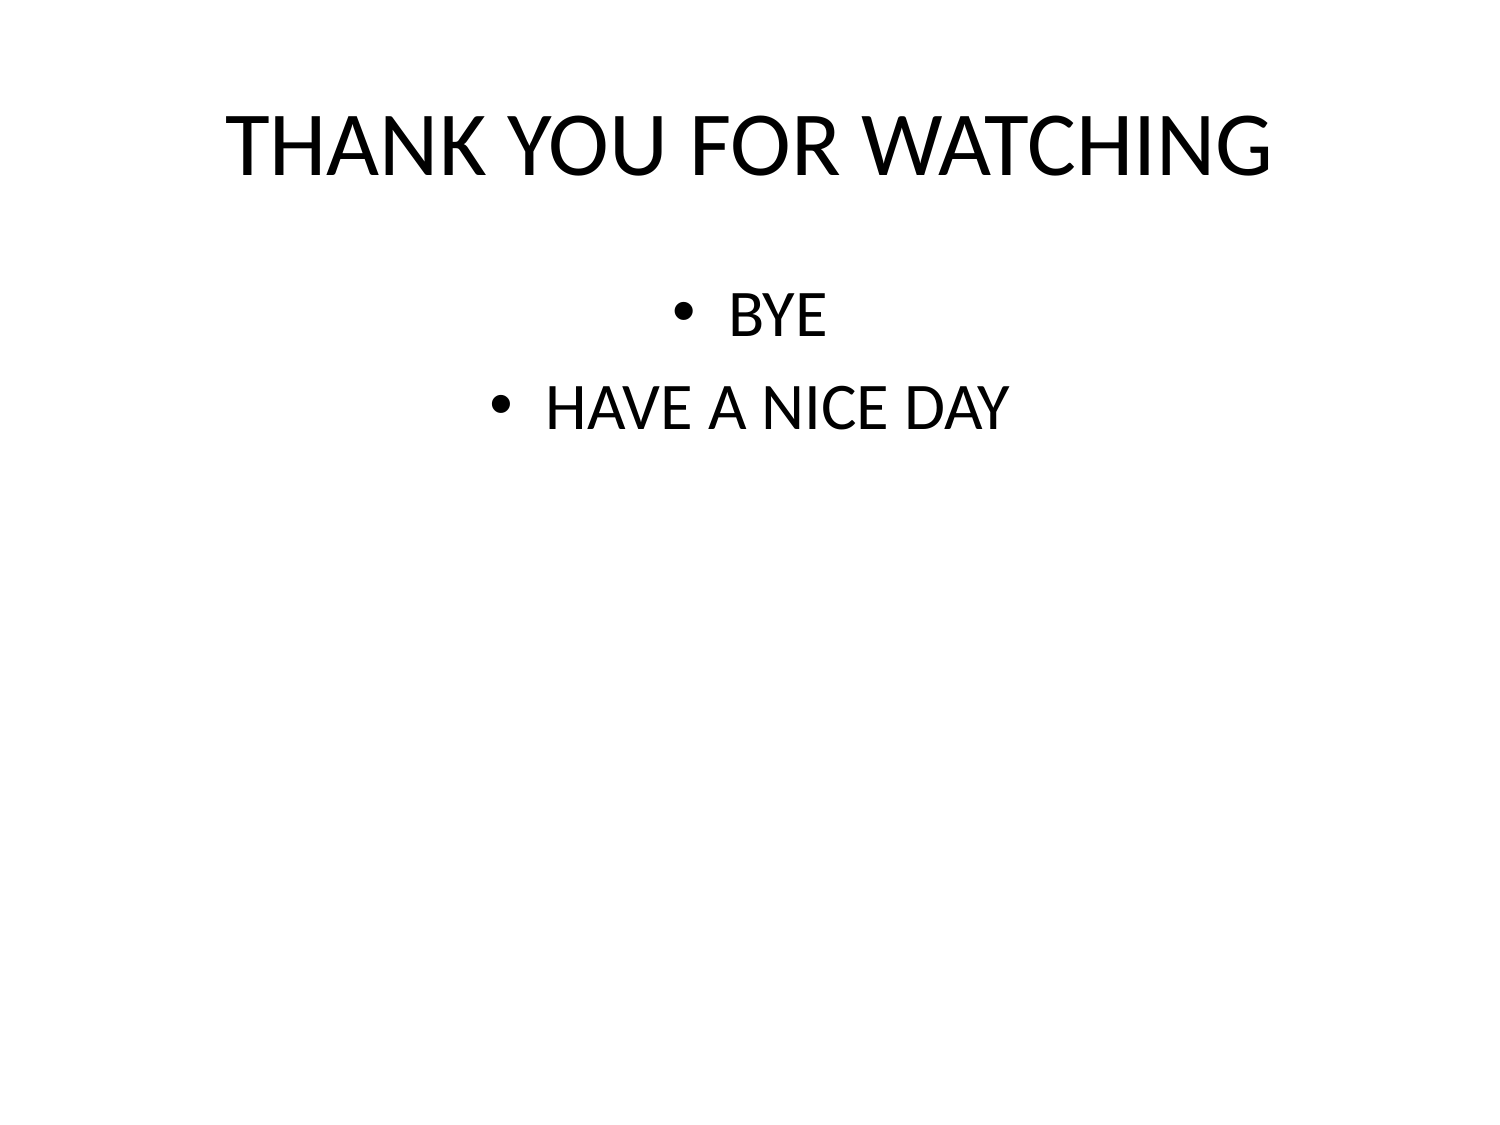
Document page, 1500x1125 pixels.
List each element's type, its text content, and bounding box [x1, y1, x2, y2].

title THANK YOU FOR WATCHING [75, 45, 1425, 233]
list BYE HAVE A NICE DAY [75, 262, 1425, 1005]
